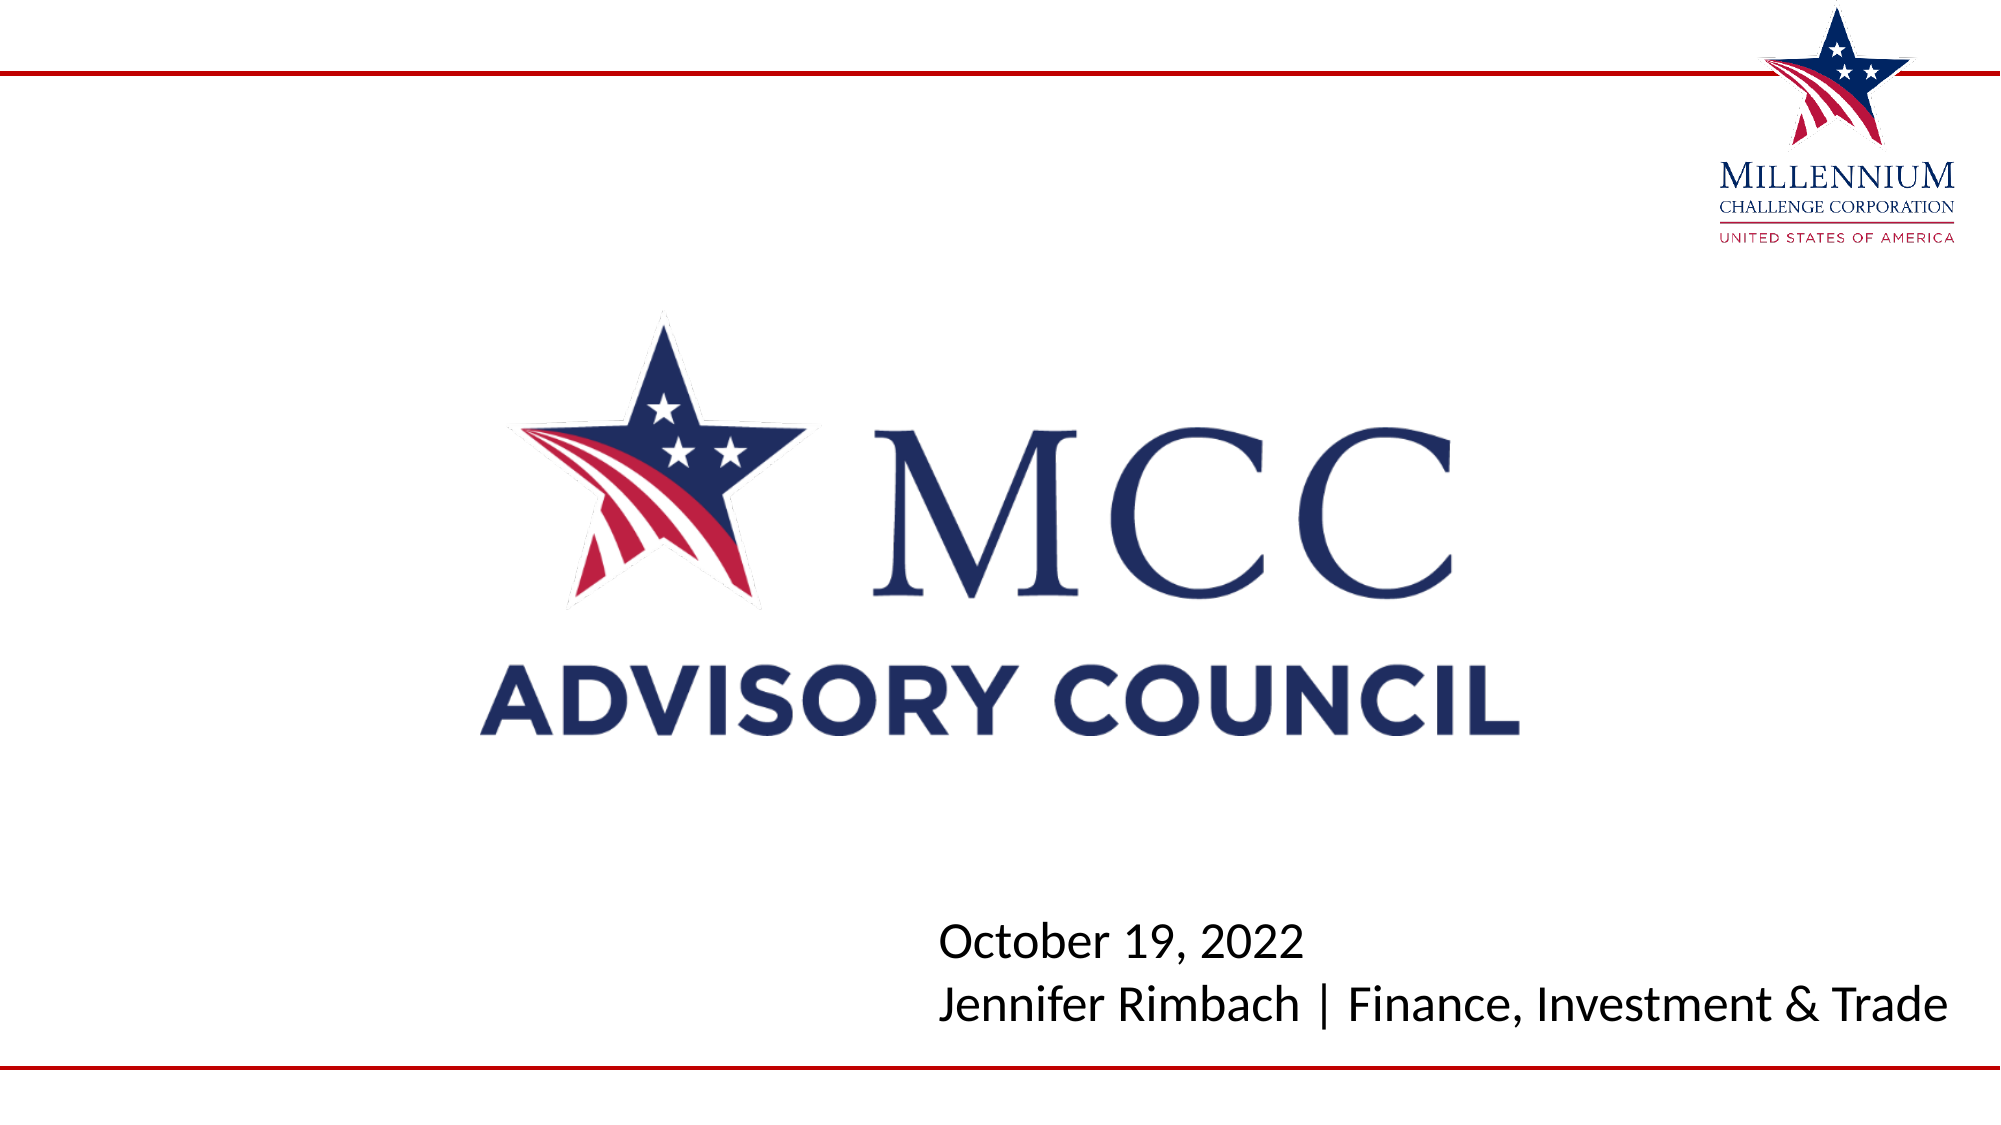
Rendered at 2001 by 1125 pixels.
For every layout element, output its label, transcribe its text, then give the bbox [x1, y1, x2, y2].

picture [480, 310, 1520, 736]
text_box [0, 0, 2000, 243]
text_box October 19, 2022 Jennifer Rimbach | Finance, Investment & Trade [923, 898, 2000, 1039]
